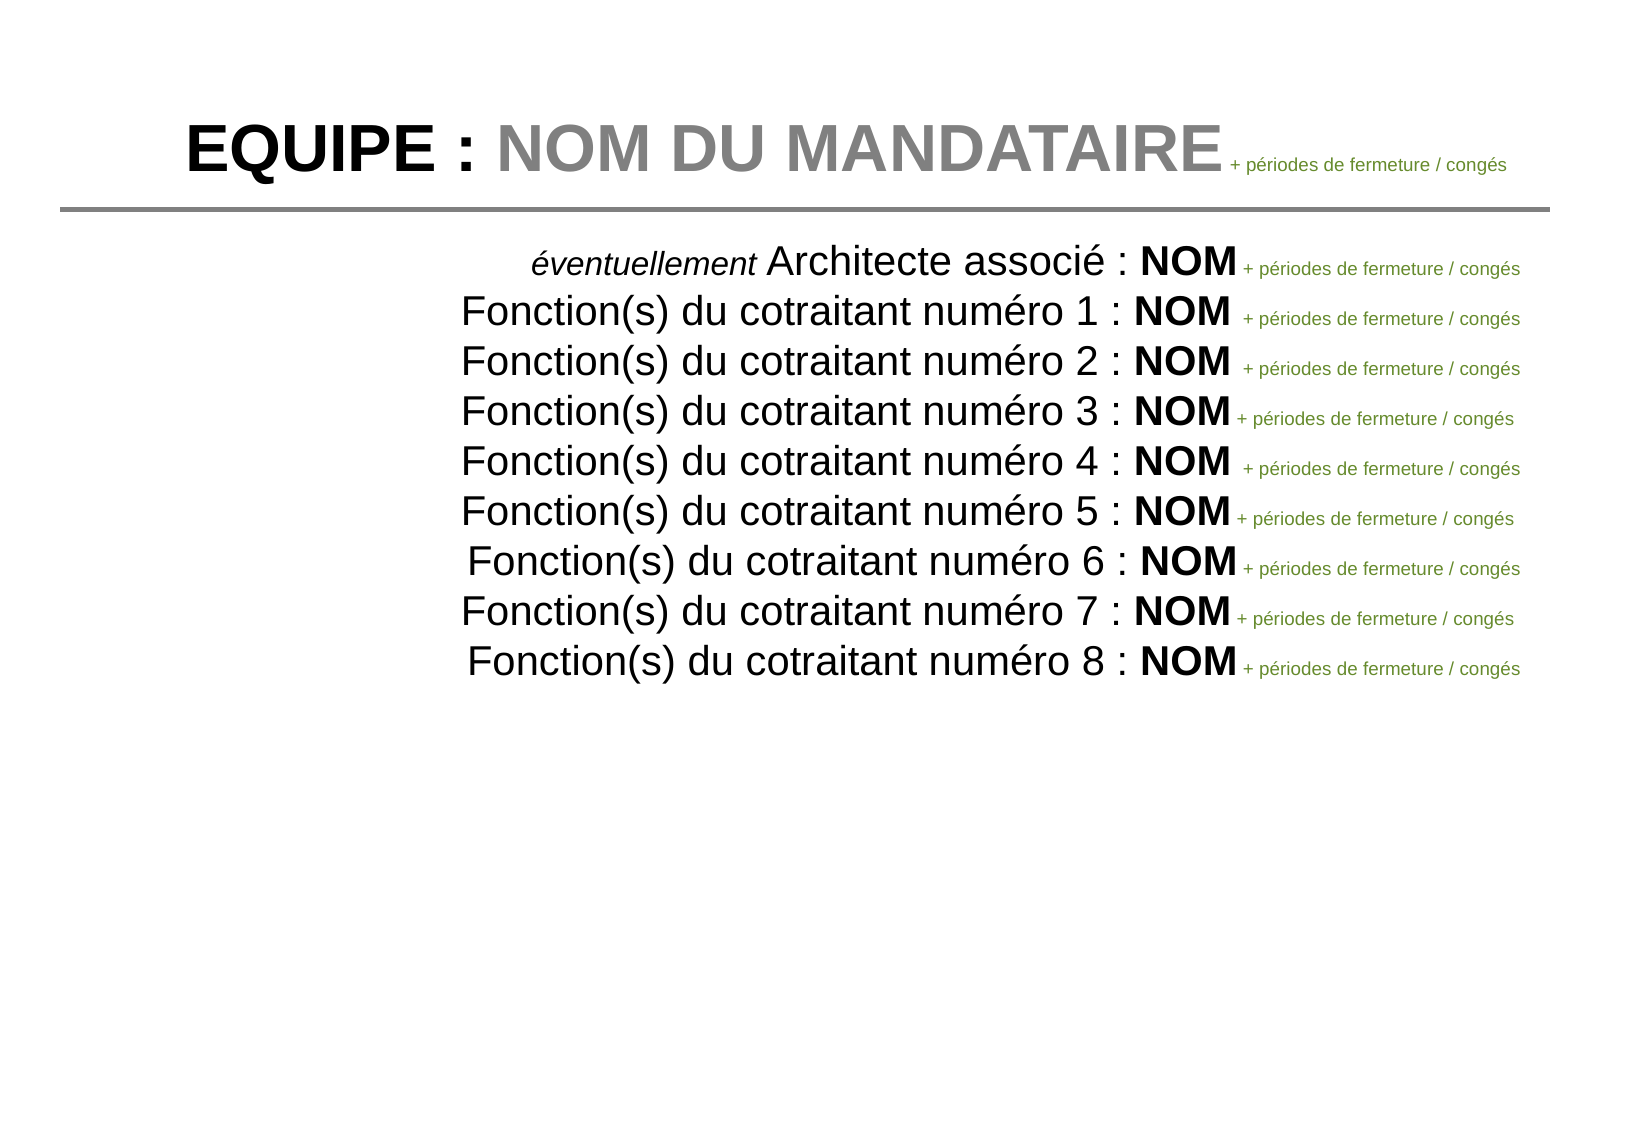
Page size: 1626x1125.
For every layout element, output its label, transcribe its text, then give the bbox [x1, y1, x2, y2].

text_box EQUIPE : NOM DU MANDATAIRE + périodes de fermeture / congés [50, 79, 1541, 210]
text_box éventuellement Architecte associé : NOM + périodes de fermeture / congés Fonction(s) du cotraitant numéro 1 : NOM + périodes de fermeture / congés Fonction(s) du cotraitant numéro 2 : NOM + périodes de fermeture / congés Fonction(s) du cotraitant numéro 3 : NOM + périodes de fermeture / congés Fonction(s) du cotraitant numéro 4 : NOM + périodes de fermeture / congés Fonction(s) du cotraitant numéro 5 : NOM + périodes de fermeture / congés Fonction(s) du cotraitant numéro 6 : NOM + périodes de fermeture / congés Fonction(s) du cotraitant numéro 7 : NOM + périodes de fermeture / congés Fonction(s) du cotraitant numéro 8 : NOM + périodes de fermeture / congés [297, 226, 1541, 692]
